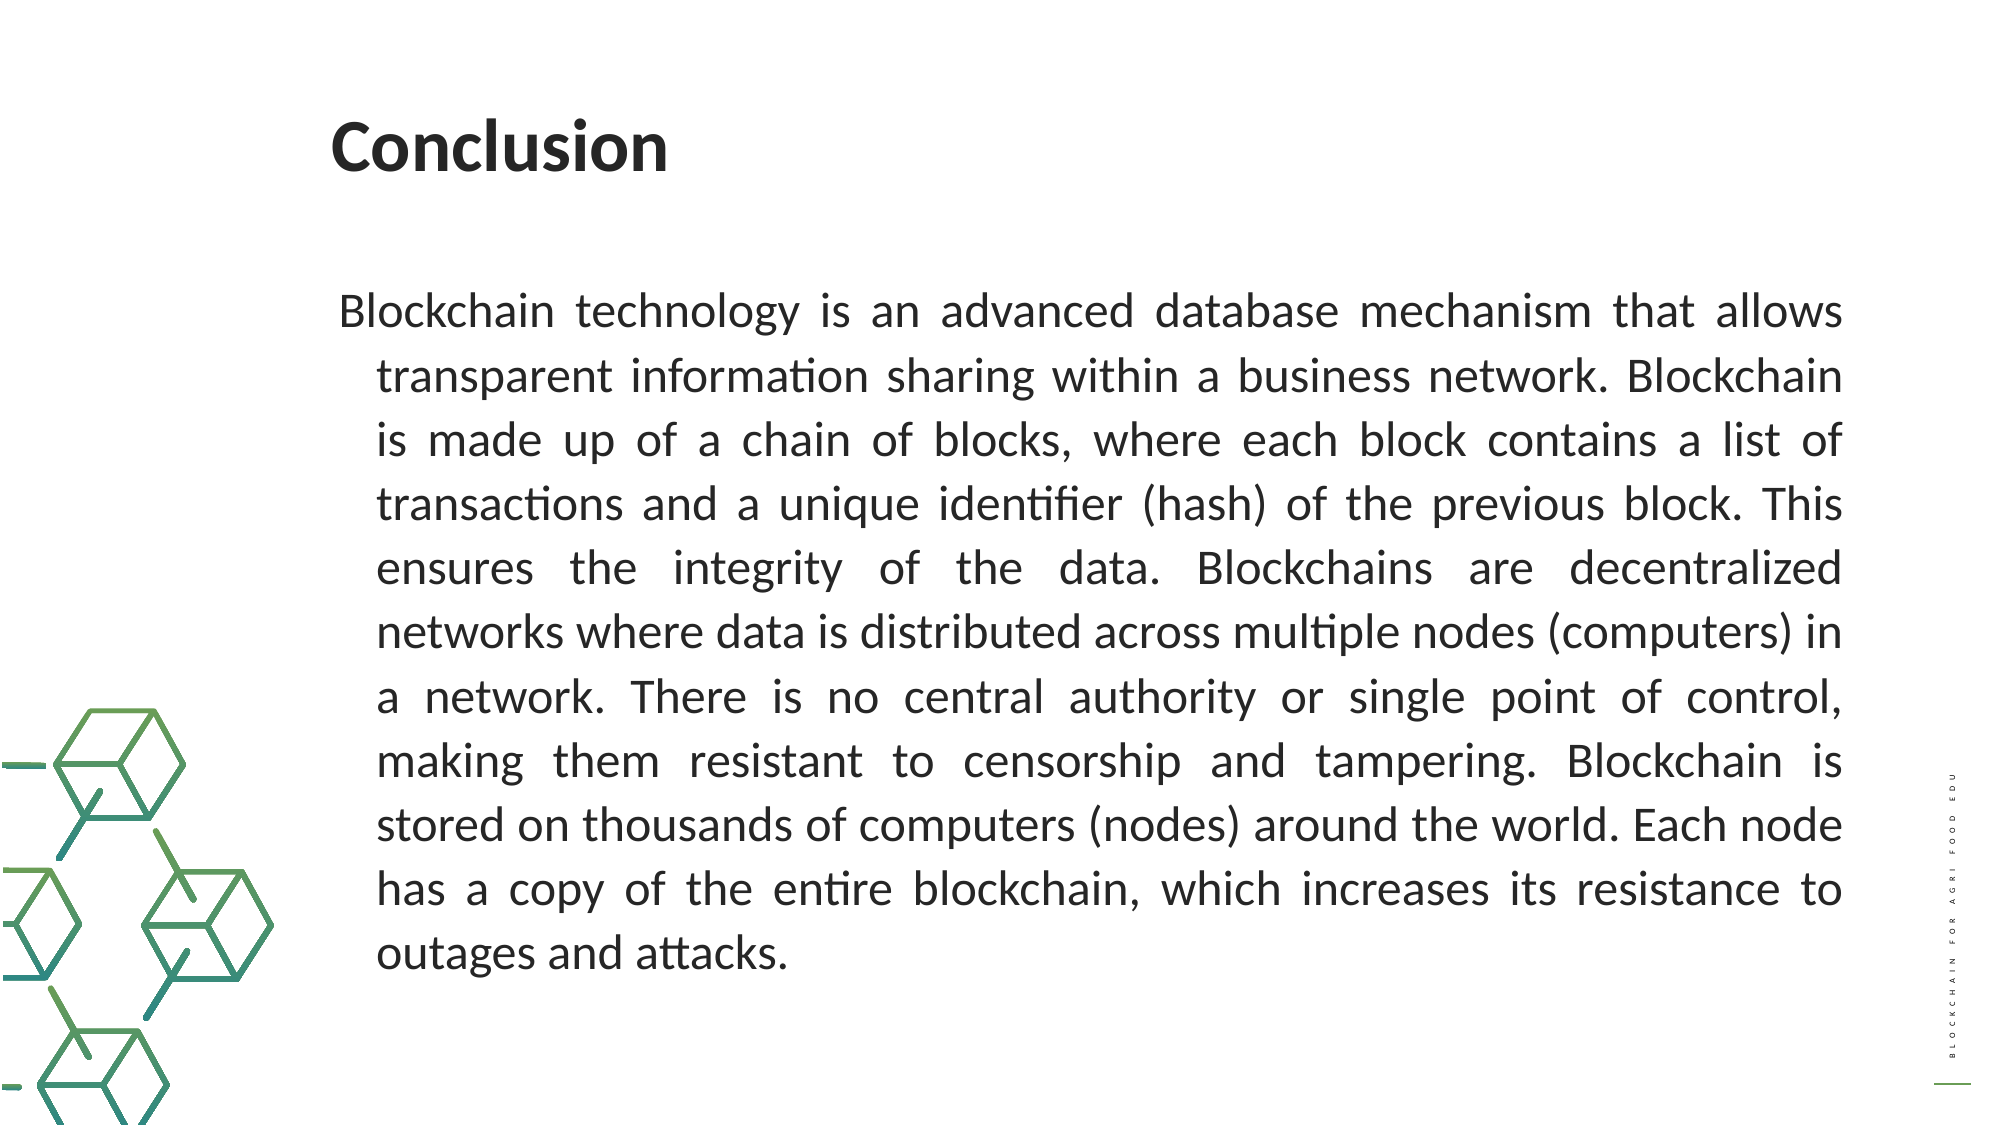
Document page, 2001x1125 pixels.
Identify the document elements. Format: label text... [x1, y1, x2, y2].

list Blockchain technology is an advanced database mechanism that allows transparent information sharing within a business network. Blockchain is made up of a chain of blocks, where each block contains a list of transactions and a unique identifier (hash) of the previous block. This ensures the integrity of the data. Blockchains are decentralized networks where data is distributed across multiple nodes (computers) in a network. There is no central authority or single point of control, making them resistant to censorship and tampering. Blockchain is stored on thousands of computers (nodes) around the world. Each node has a copy of the entire blockchain, which increases its resistance to outages and attacks. [323, 267, 1859, 1070]
list Conclusion [316, 99, 1869, 267]
